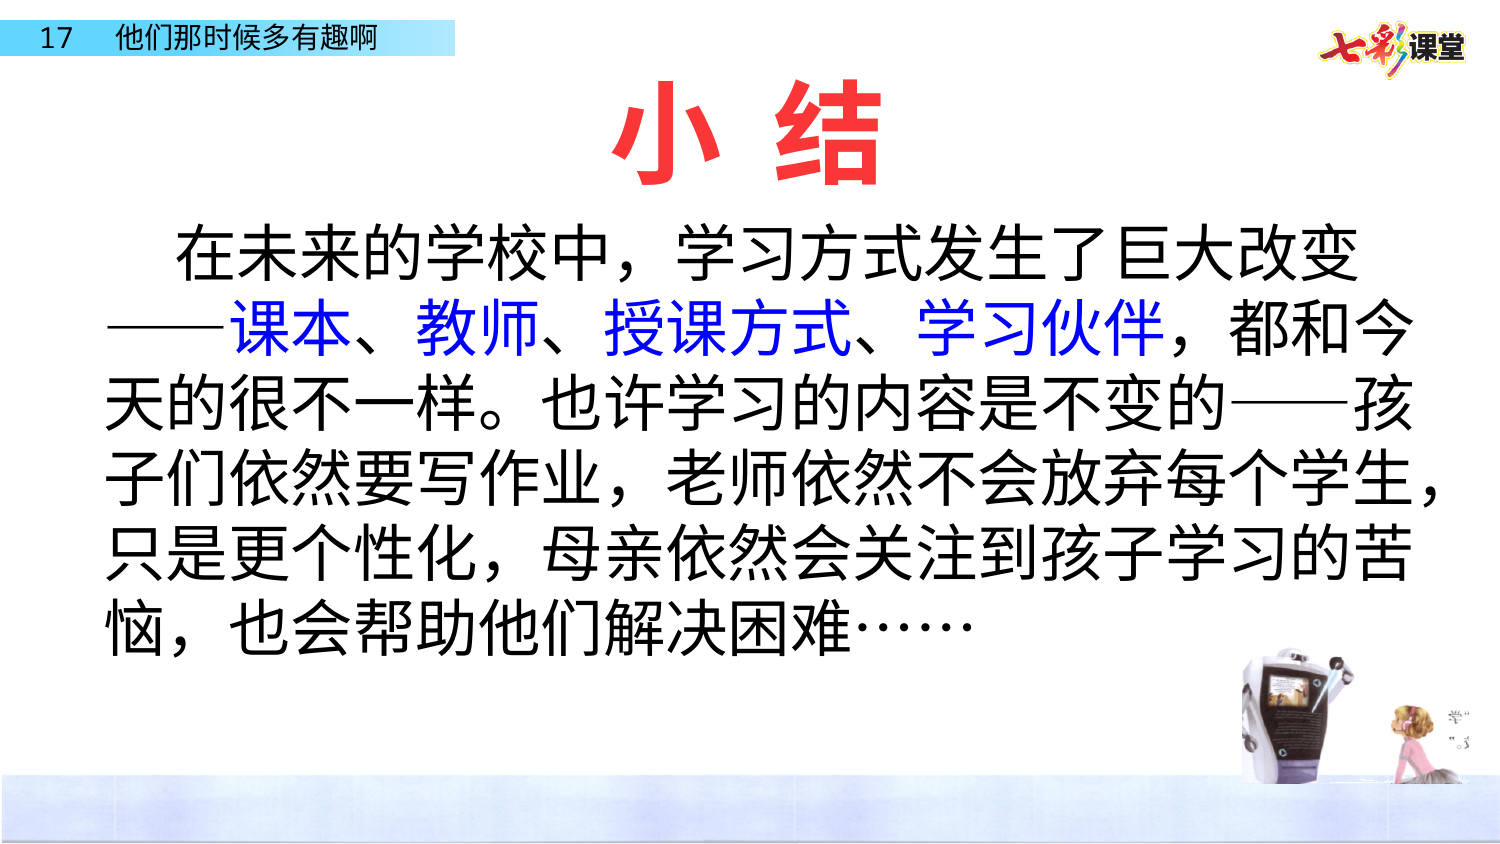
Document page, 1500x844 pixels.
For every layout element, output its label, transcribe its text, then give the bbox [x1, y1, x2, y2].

picture [1316, 20, 1468, 80]
text_box 小 结 [594, 55, 902, 206]
text_box 在未来的学校中，学习方式发生了巨大改变——课本、教师、授课方式、学习伙伴，都和今天的很不一样。也许学习的内容是不变的——孩子们依然要写作业，老师依然不会放弃每个学生，只是更个性化，母亲依然会关注到孩子学习的苦恼，也会帮助他们解决困难…… [88, 207, 1436, 672]
picture [0, 639, 1500, 844]
